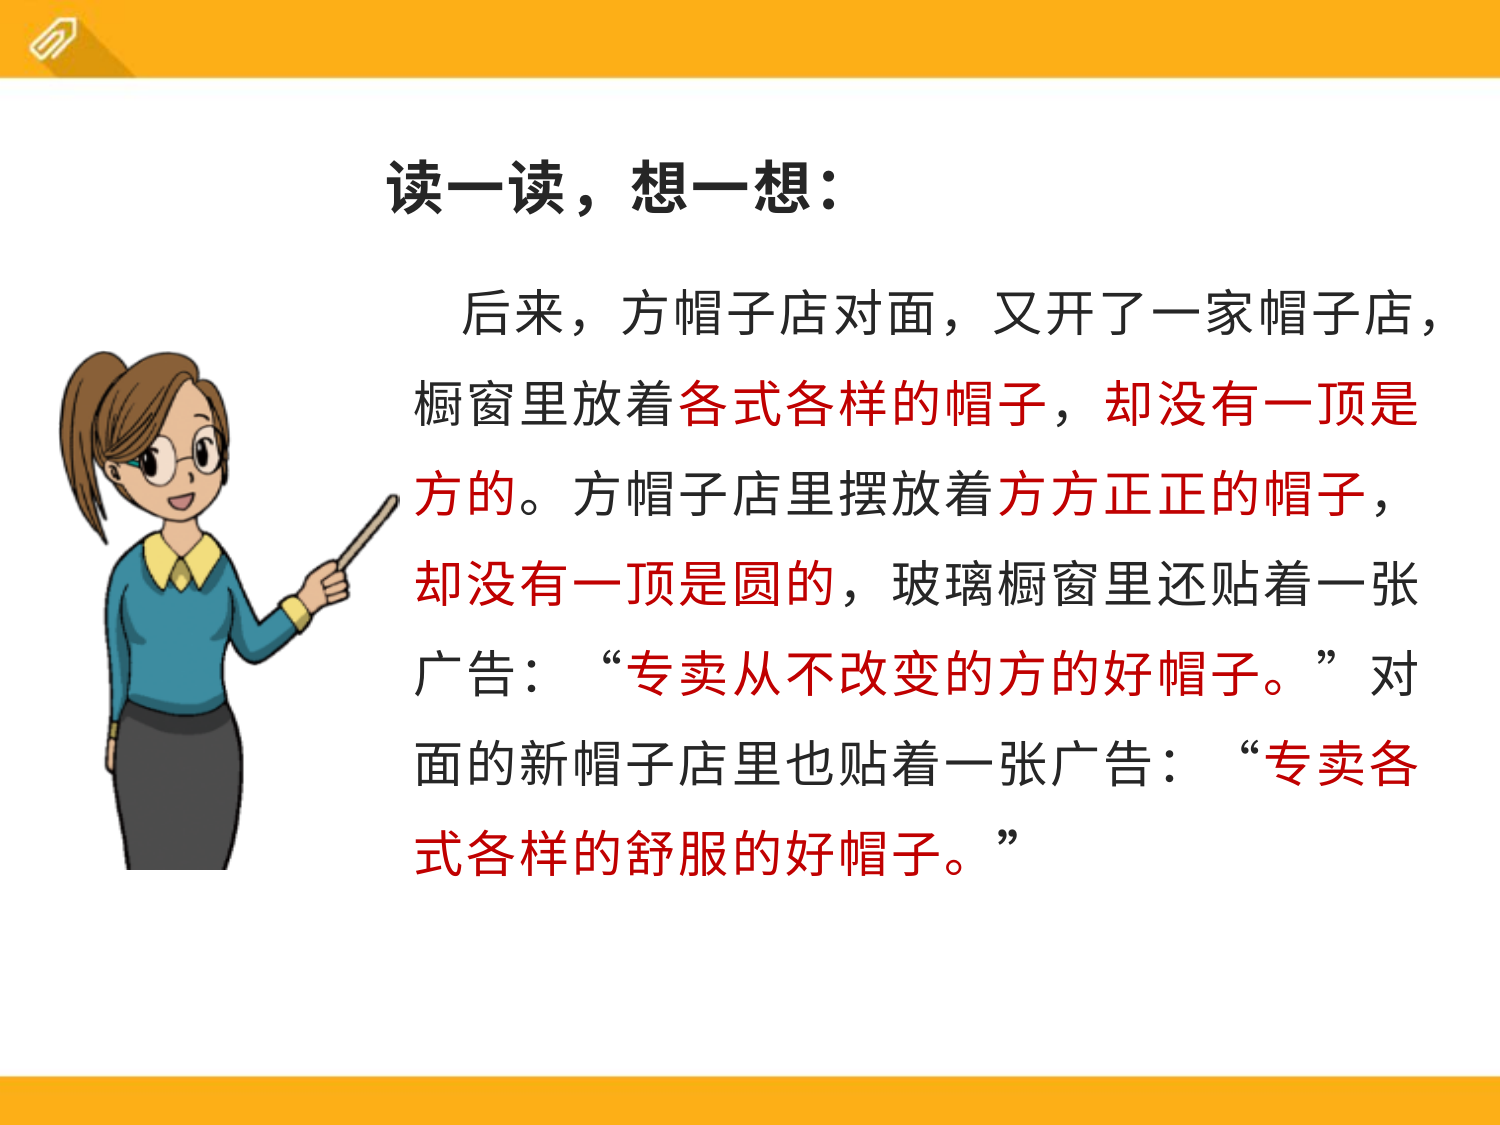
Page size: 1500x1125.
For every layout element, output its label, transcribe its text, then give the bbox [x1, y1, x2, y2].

text_box 读一读，想一想： 后来，方帽子店对面，又开了一家帽子店，橱窗里放着各式各样的帽子，却没有一顶是方的。方帽子店里摆放着方方正正的帽子，却没有一顶是圆的，玻璃橱窗里还贴着一张广告：“专卖从不改变的方的好帽子。”对面的新帽子店里也贴着一张广告：“专卖各式各样的舒服的好帽子。” [370, 108, 1467, 891]
picture [0, 0, 1500, 1125]
